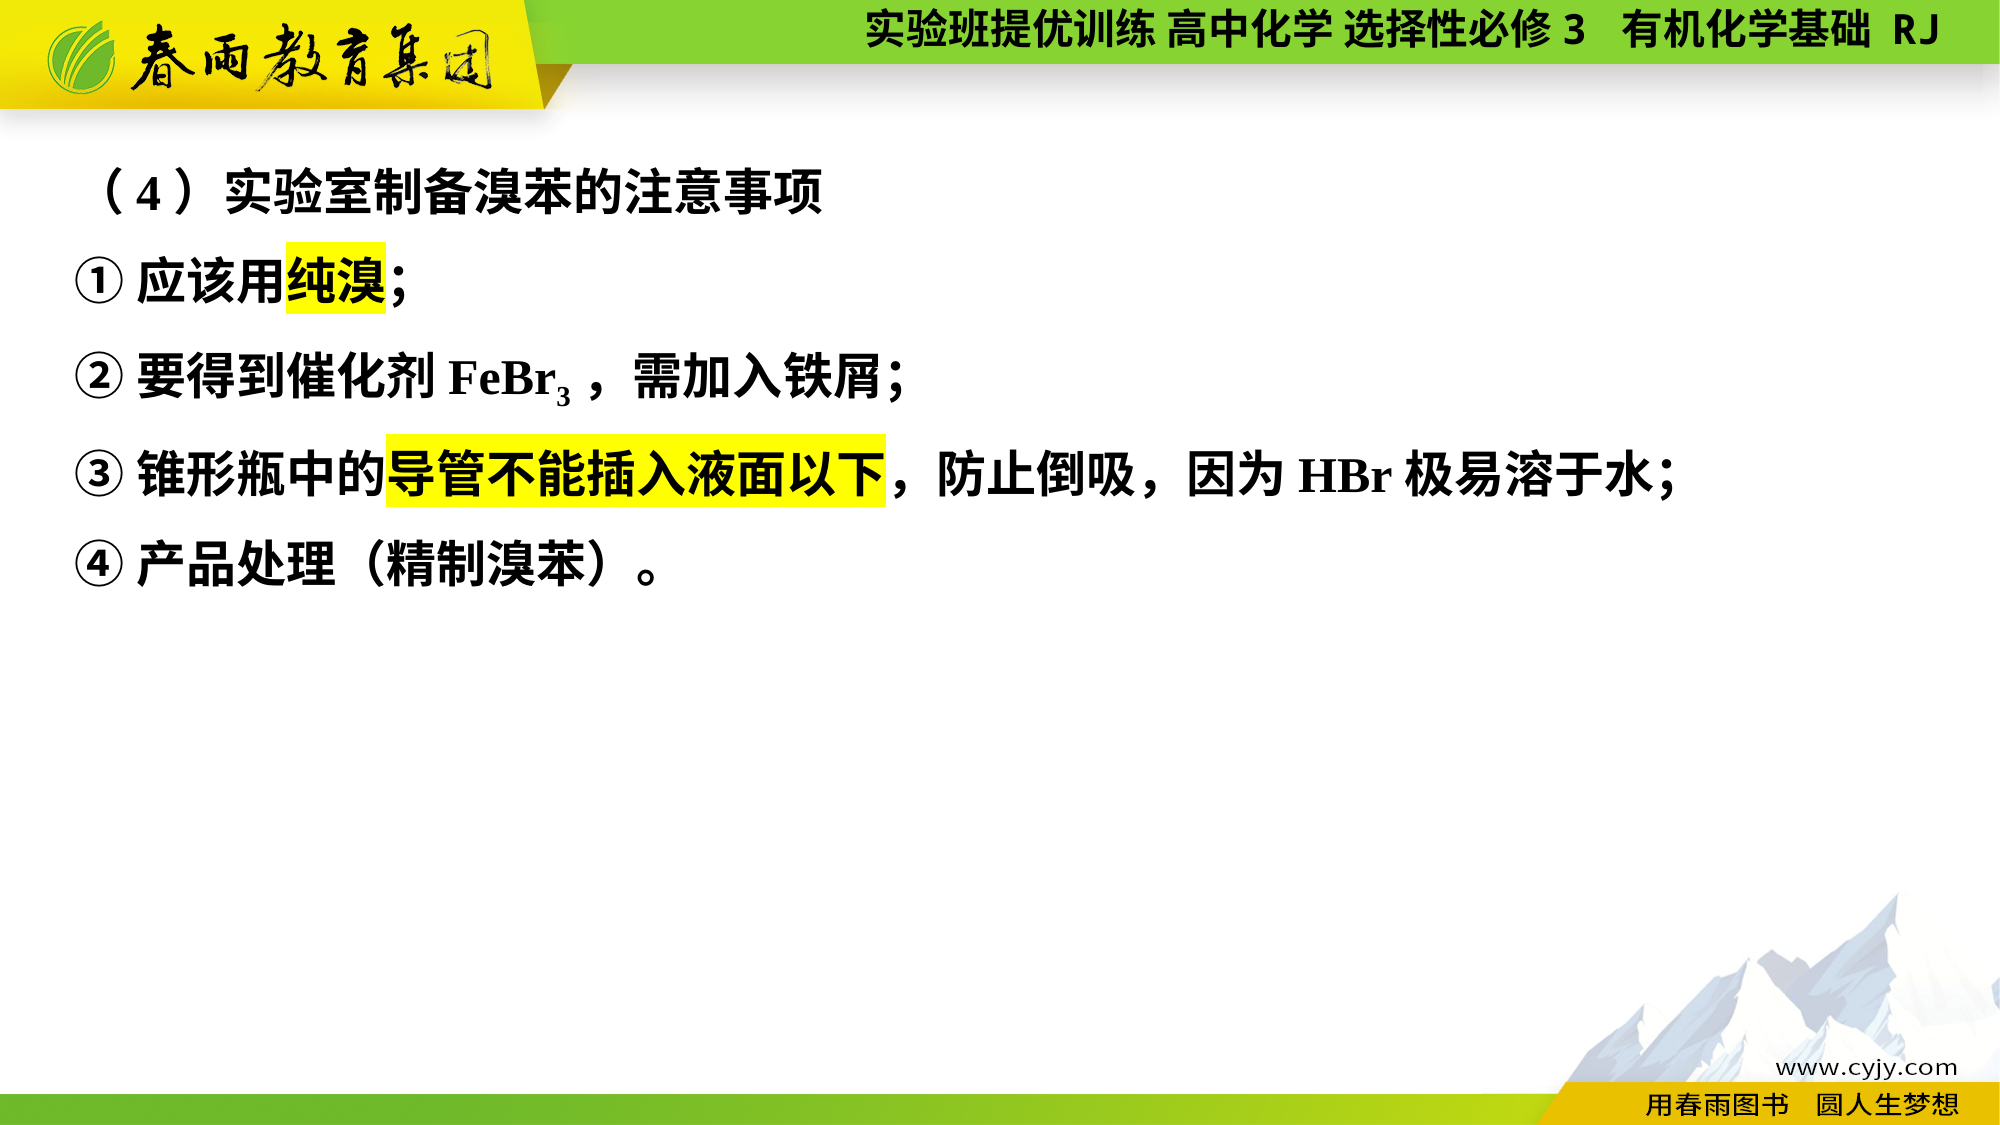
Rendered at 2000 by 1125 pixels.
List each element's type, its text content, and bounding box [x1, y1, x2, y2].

list （4）实验室制备溴苯的注意事项 ①应该用纯溴； ②要得到催化剂FeBr3，需加入铁屑； ③锥形瓶中的导管不能插入液面以下，防止倒吸，因为HBr极易溶于水； ④产品处理（精制溴苯）。 [59, 122, 1944, 581]
picture [0, 0, 2000, 1125]
